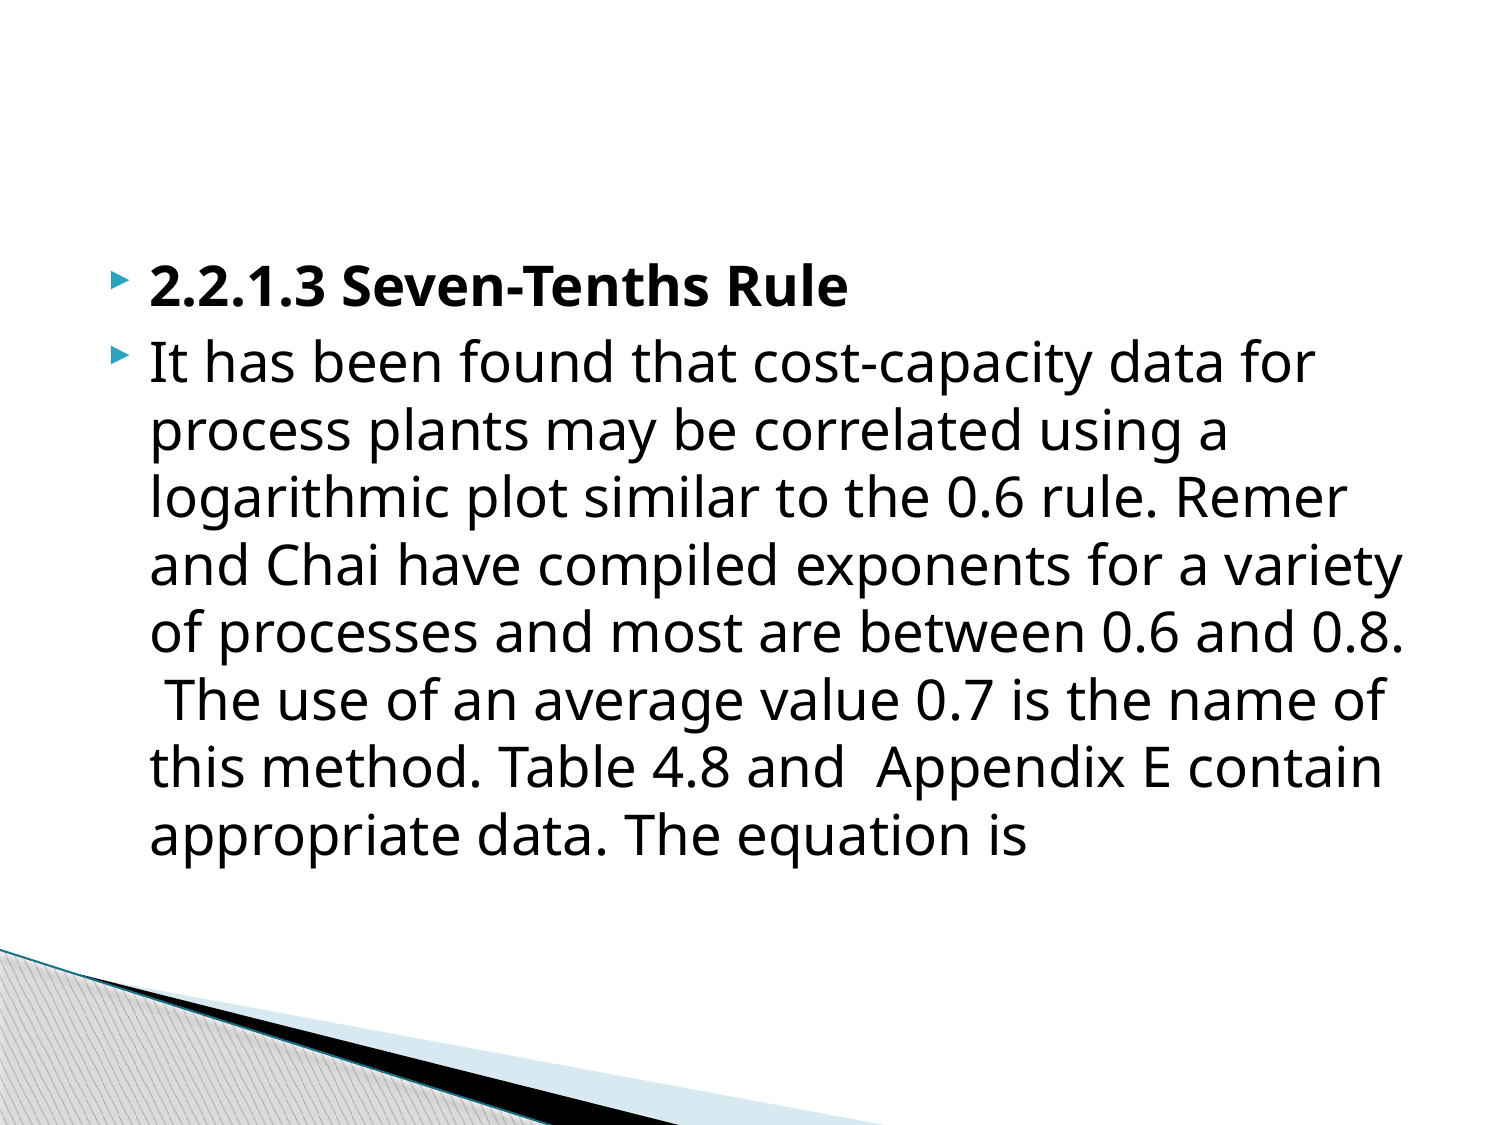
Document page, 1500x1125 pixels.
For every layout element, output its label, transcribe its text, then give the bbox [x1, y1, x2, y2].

list 2.2.1.3 Seven-Tenths Rule It has been found that cost-capacity data for process plants may be correlated using a logarithmic plot similar to the 0.6 rule. Remer and Chai have compiled exponents for a variety of processes and most are between 0.6 and 0.8. The use of an average value 0.7 is the name of this method. Table 4.8 and Appendix E contain appropriate data. The equation is [75, 243, 1425, 986]
